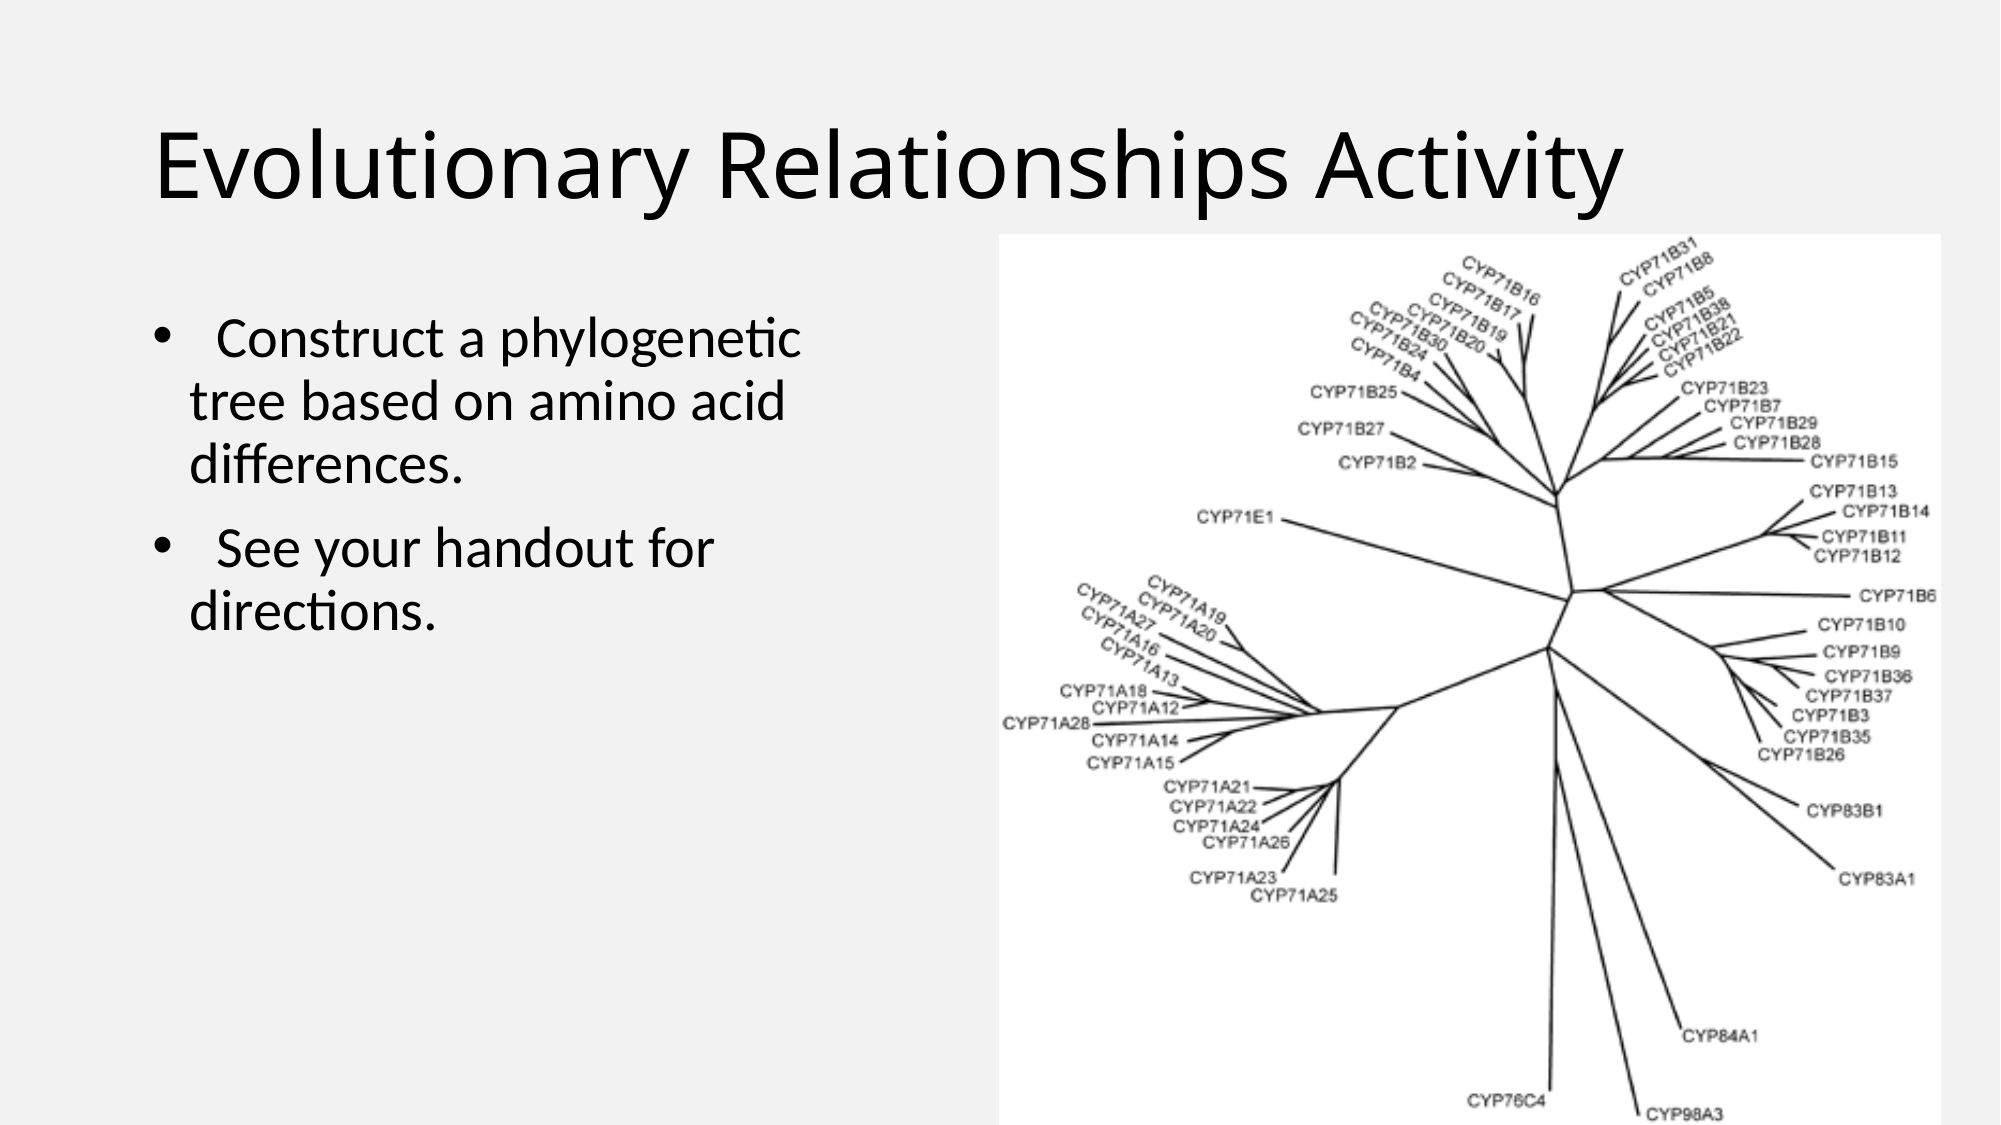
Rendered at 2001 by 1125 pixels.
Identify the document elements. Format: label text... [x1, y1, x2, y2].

list Construct a phylogenetic tree based on amino acid differences. See your handout for directions. [137, 299, 864, 1014]
picture [999, 234, 1941, 1125]
title Evolutionary Relationships Activity [137, 59, 1863, 278]
